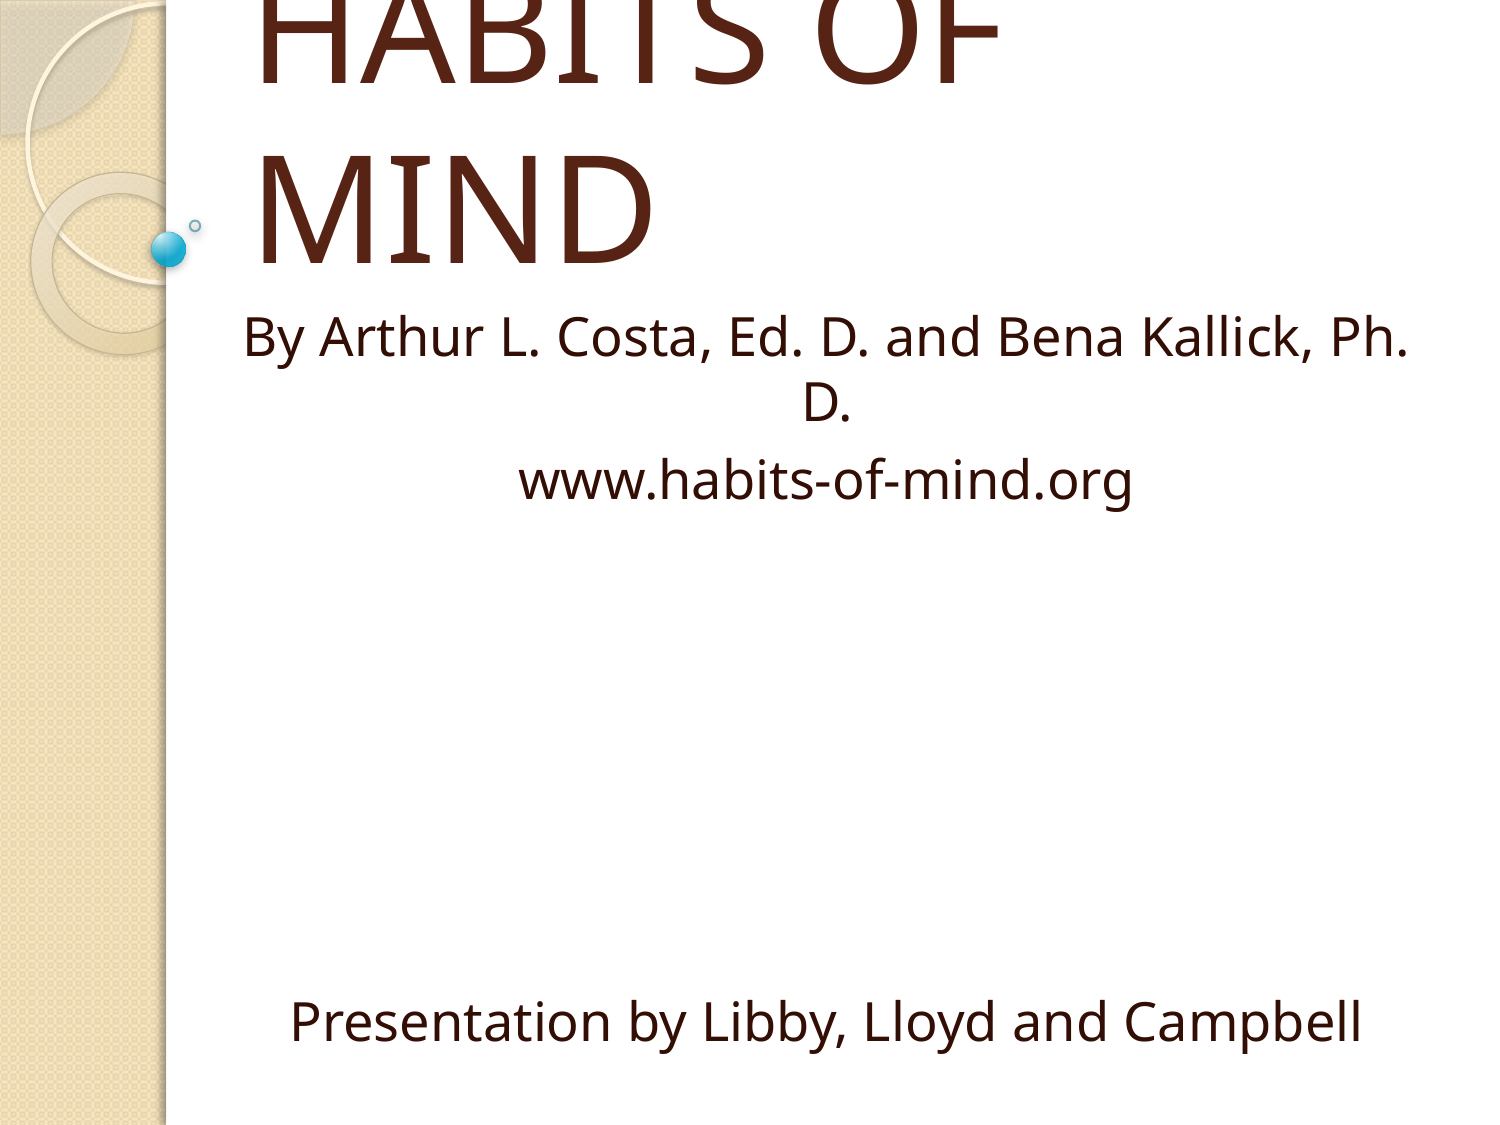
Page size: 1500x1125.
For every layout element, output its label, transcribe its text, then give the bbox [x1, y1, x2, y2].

title HABITS OF MIND [234, 59, 1450, 301]
subtitle By Arthur L. Costa, Ed. D. and Bena Kallick, Ph. D. www.habits-of-mind.org Presentation by Libby, Lloyd and Campbell [218, 302, 1432, 1046]
